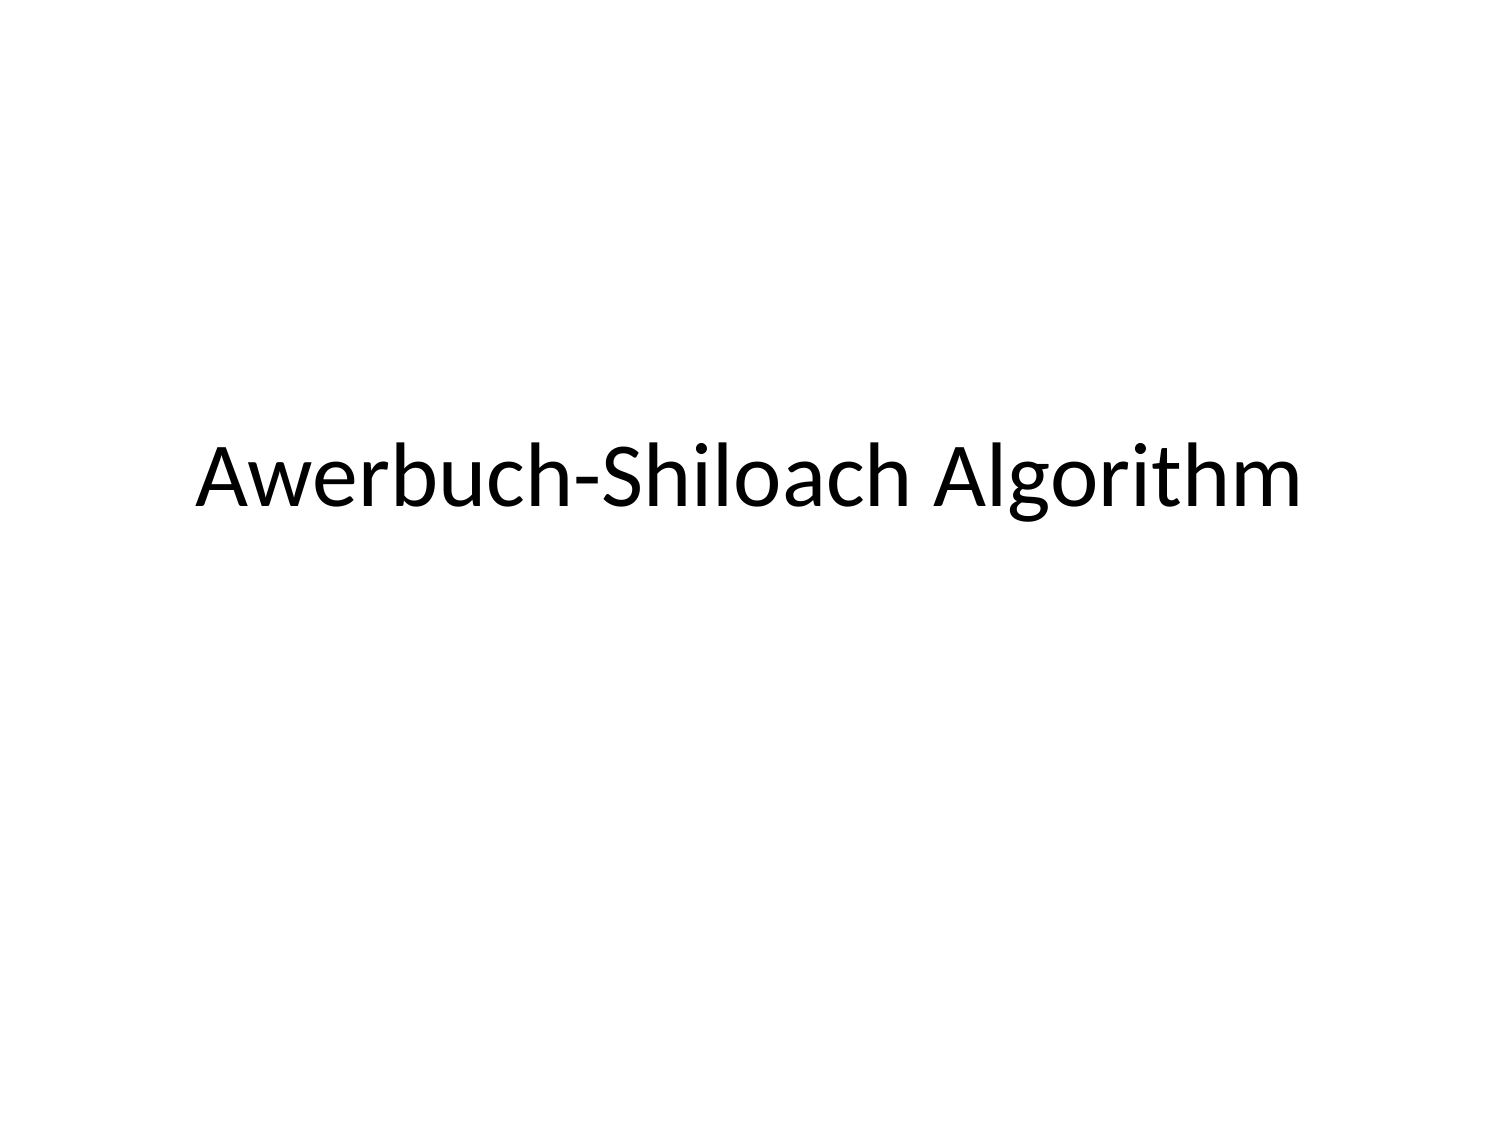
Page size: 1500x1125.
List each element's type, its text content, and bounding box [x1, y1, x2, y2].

title Awerbuch-Shiloach Algorithm [112, 349, 1388, 591]
